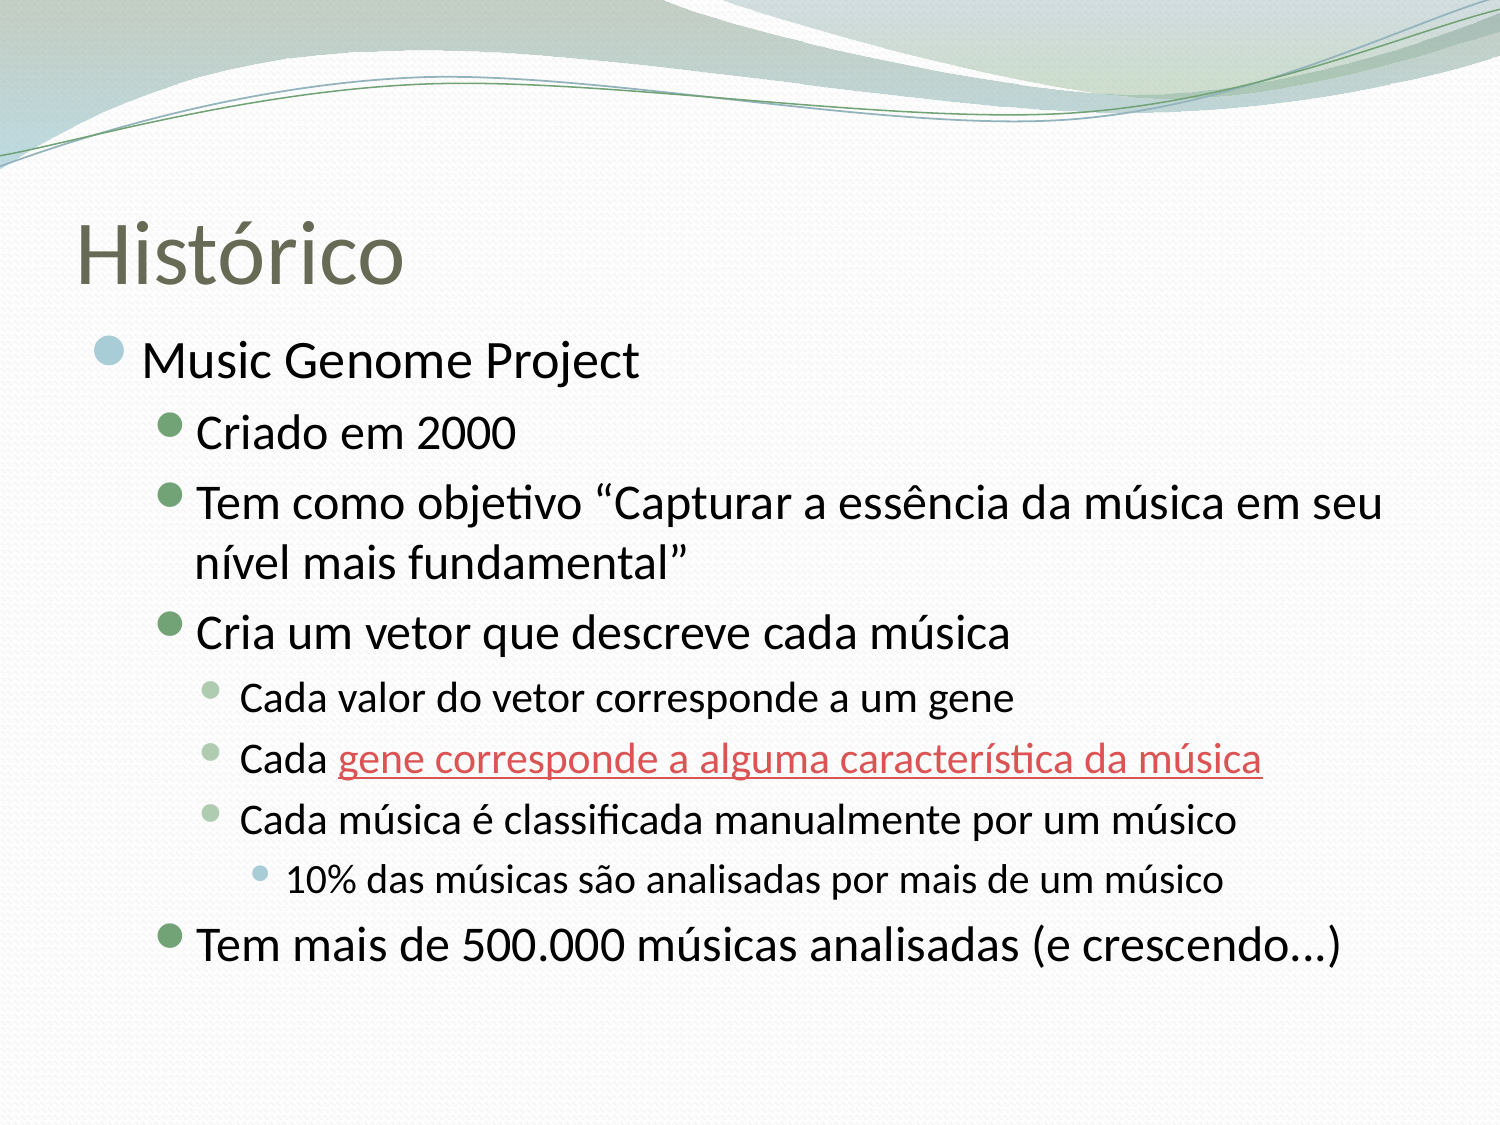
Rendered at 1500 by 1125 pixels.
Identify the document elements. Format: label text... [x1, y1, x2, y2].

list Music Genome Project Criado em 2000 Tem como objetivo “Capturar a essência da música em seu nível mais fundamental” Cria um vetor que descreve cada música Cada valor do vetor corresponde a um gene Cada gene corresponde a alguma característica da música Cada música é classificada manualmente por um músico 10% das músicas são analisadas por mais de um músico Tem mais de 500.000 músicas analisadas (e crescendo...) [75, 317, 1425, 1038]
title Histórico [75, 115, 1425, 303]
